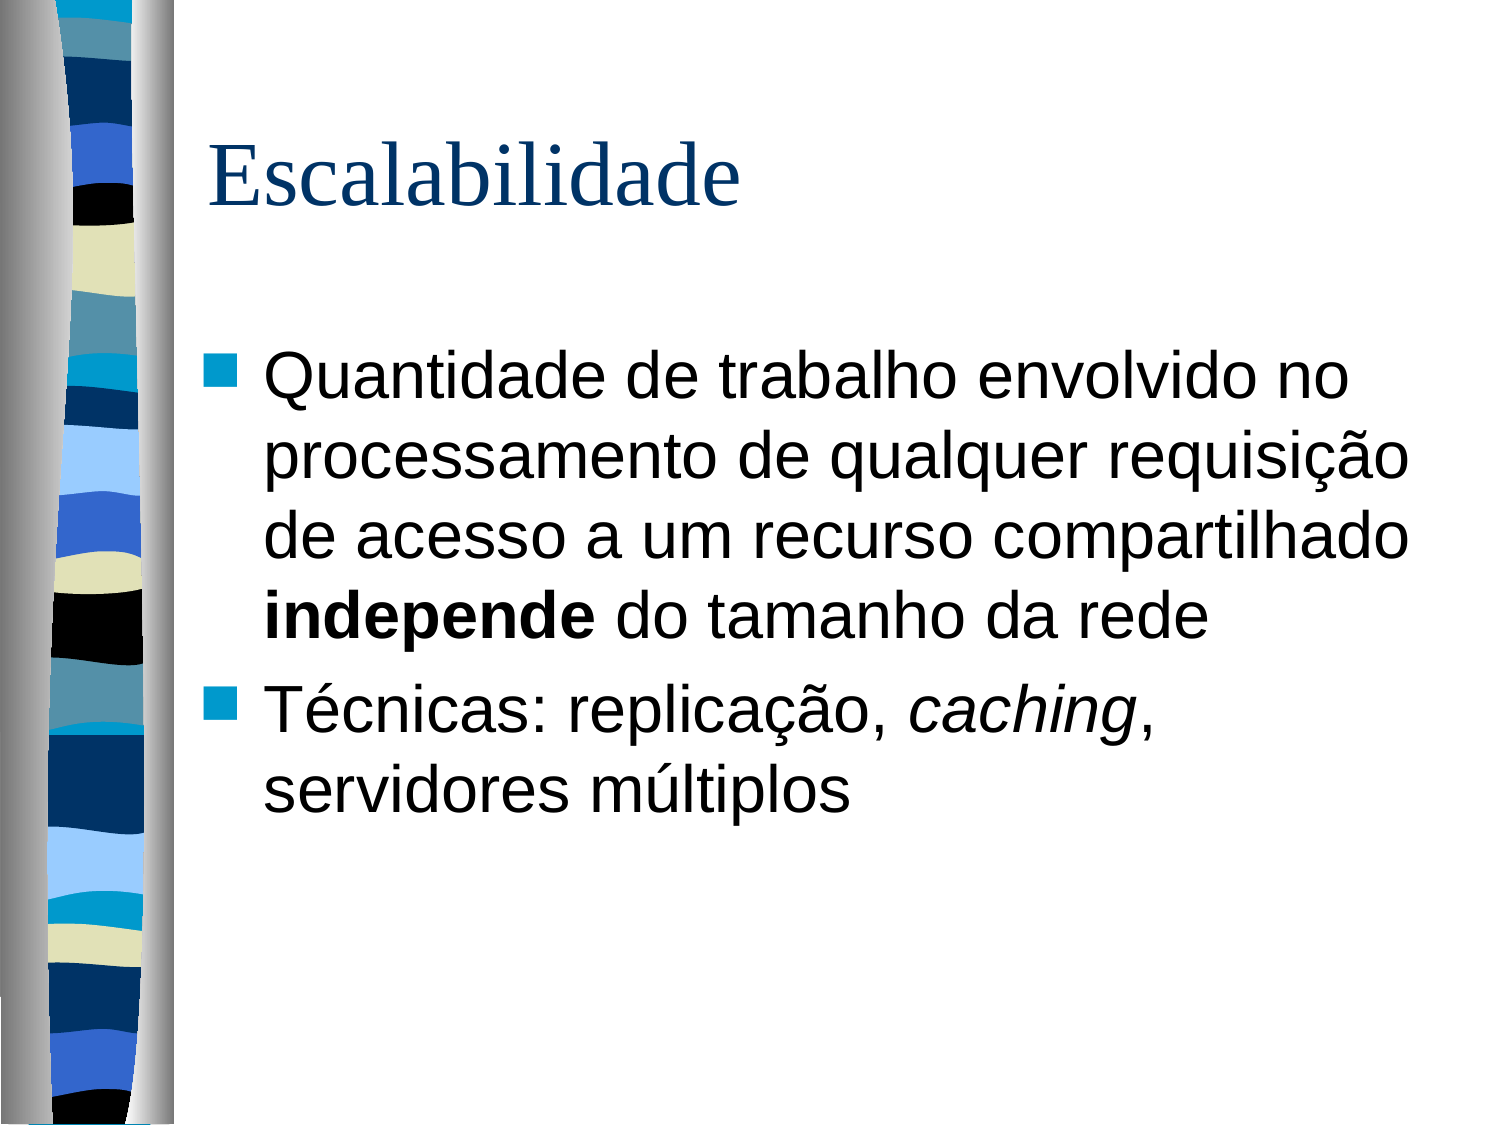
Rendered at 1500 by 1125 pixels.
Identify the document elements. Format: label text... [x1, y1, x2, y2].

title Escalabilidade [192, 75, 1468, 263]
list Quantidade de trabalho envolvido no processamento de qualquer requisição de acesso a um recurso compartilhado independe do tamanho da rede Técnicas: replicação, caching, servidores múltiplos [192, 324, 1468, 1000]
